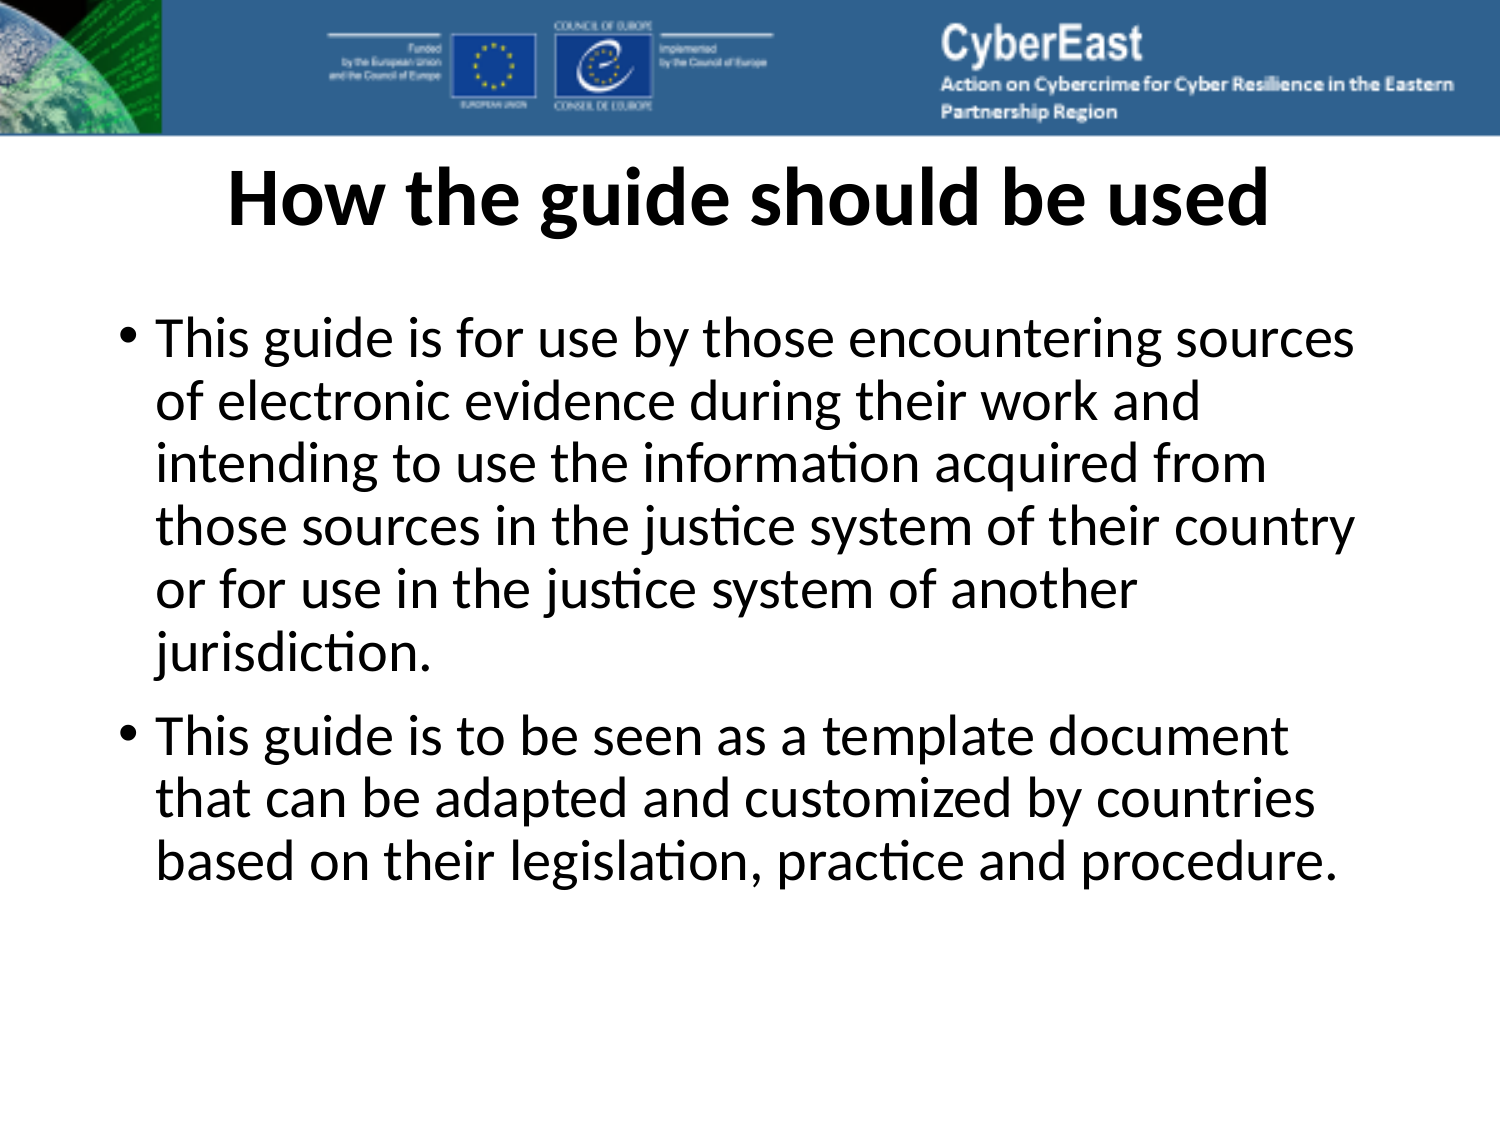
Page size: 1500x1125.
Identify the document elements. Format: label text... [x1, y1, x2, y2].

title How the guide should be used [103, 59, 1397, 299]
picture [0, 0, 1500, 1125]
list This guide is for use by those encountering sources of electronic evidence during their work and intending to use the information acquired from those sources in the justice system of their country or for use in the justice system of another jurisdiction. This guide is to be seen as a template document that can be adapted and customized by countries based on their legislation, practice and procedure. [103, 299, 1397, 1014]
